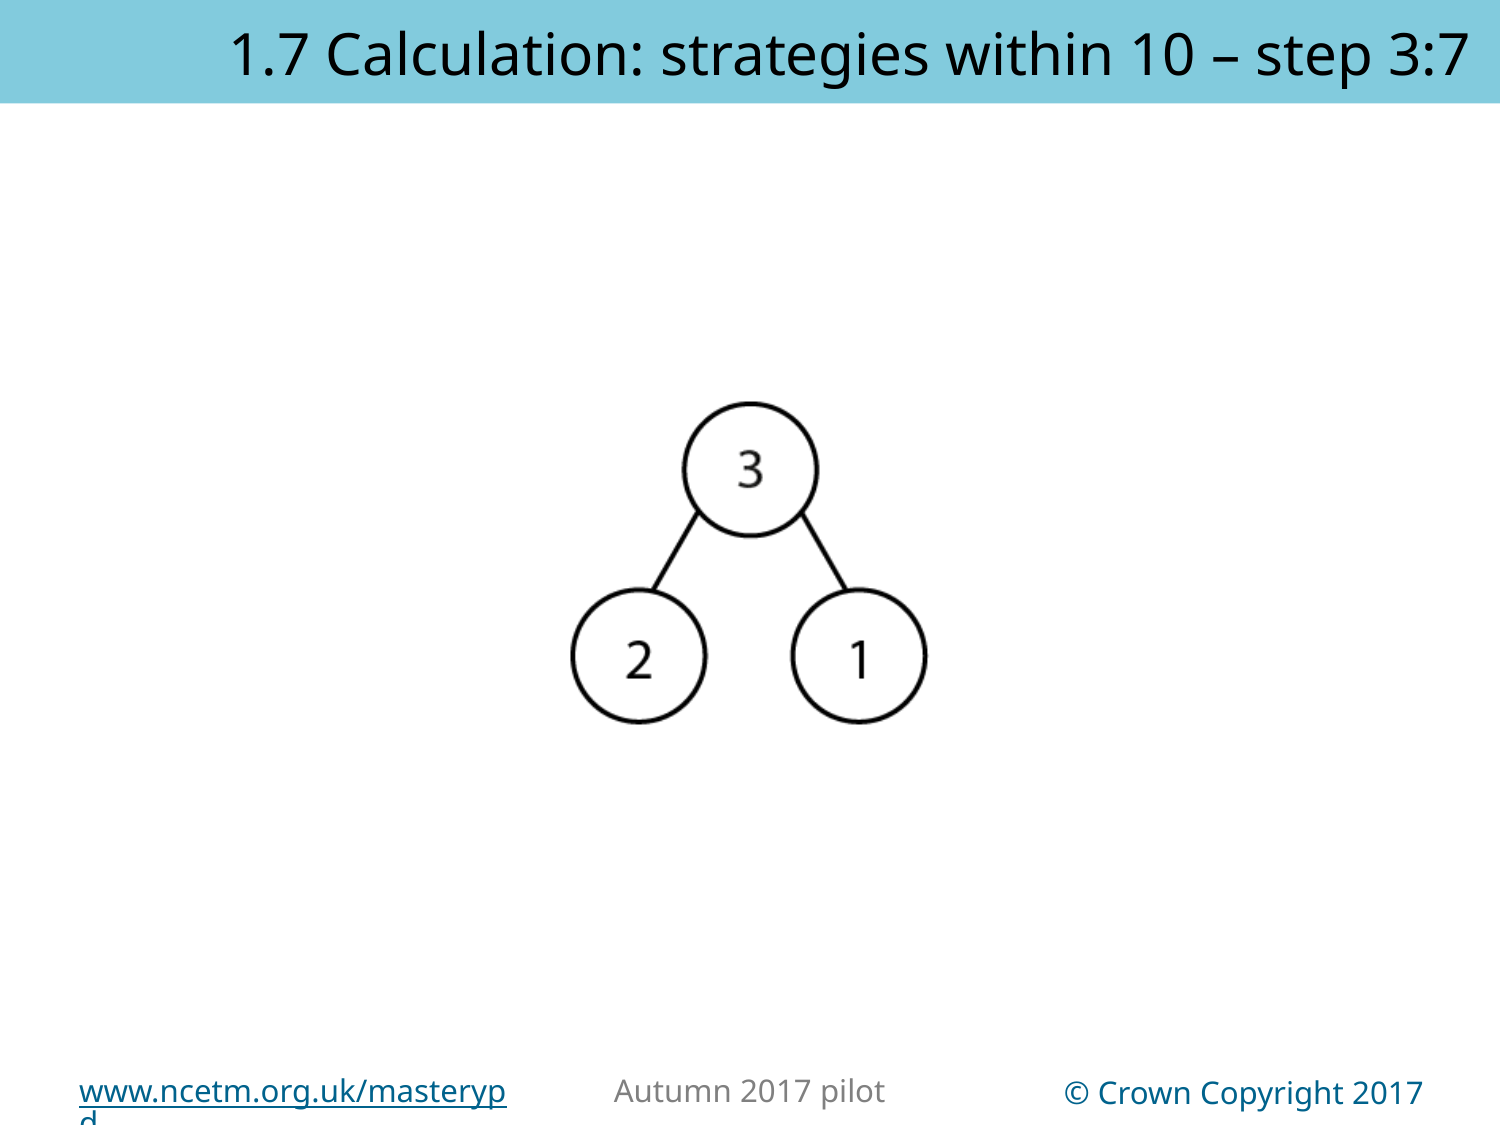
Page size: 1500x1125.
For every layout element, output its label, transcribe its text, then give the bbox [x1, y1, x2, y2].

picture [566, 385, 934, 740]
list 1.7 Calculation: strategies within 10 – step 3:7 [0, 0, 1500, 104]
